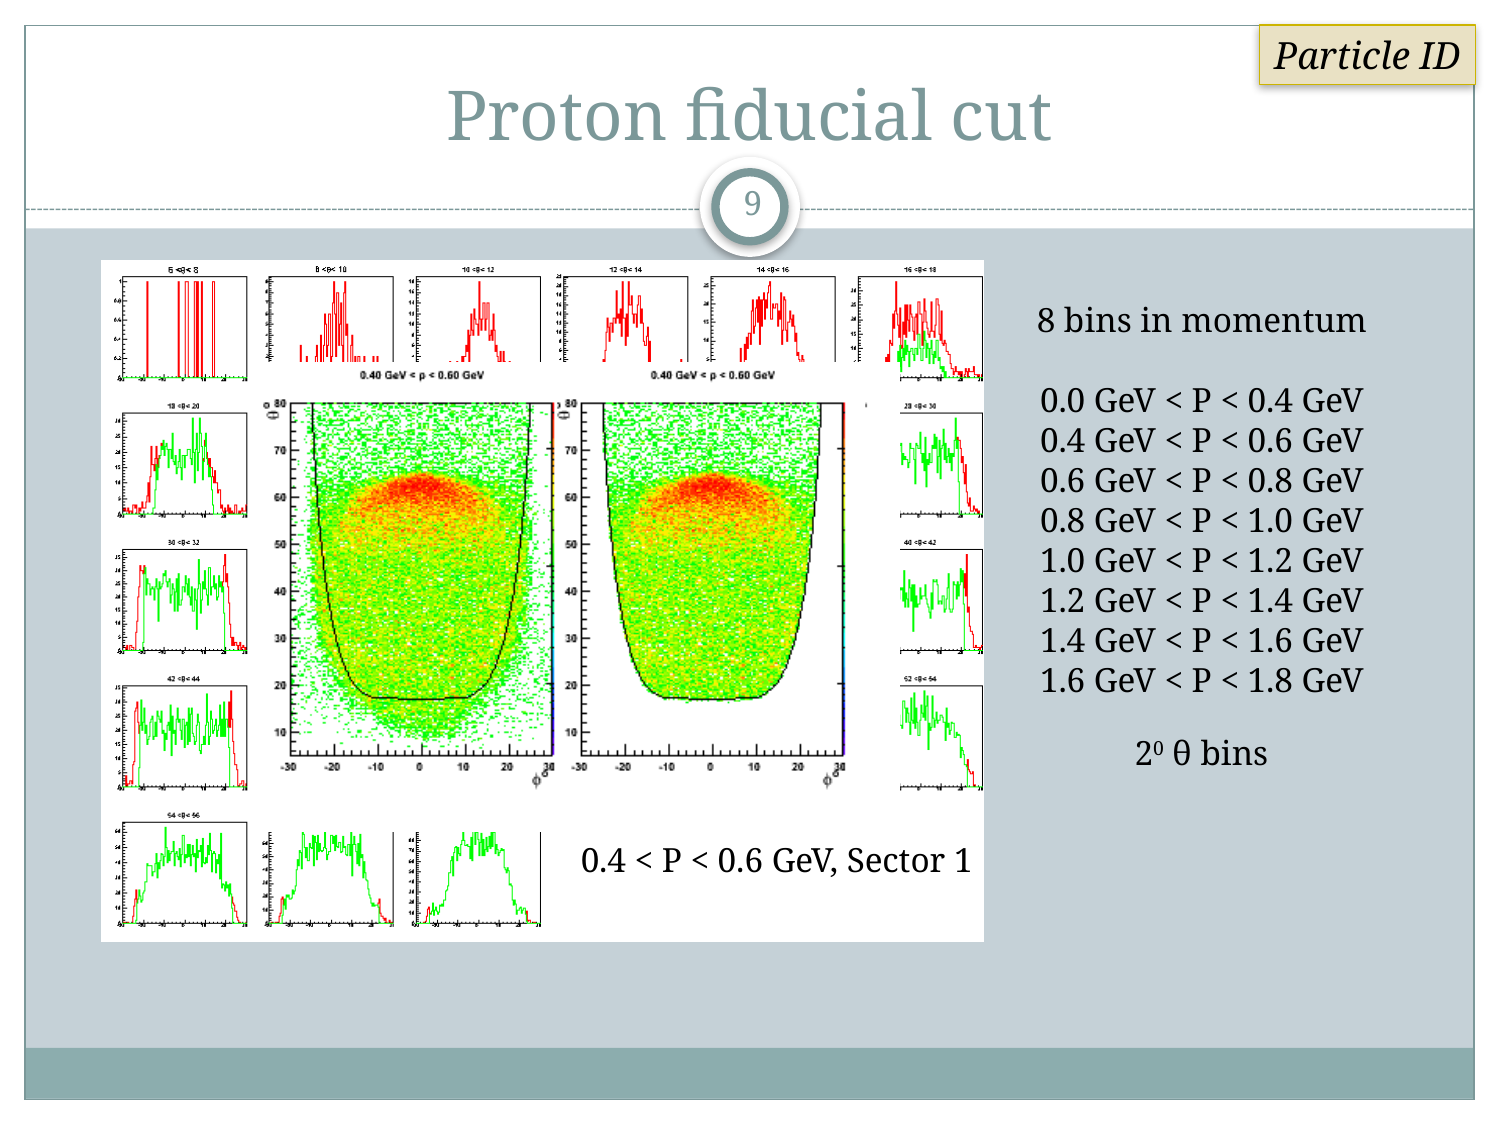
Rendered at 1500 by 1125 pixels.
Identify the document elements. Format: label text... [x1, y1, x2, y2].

text_box 20 θ bins [1111, 724, 1297, 780]
text_box Particle ID [1259, 24, 1476, 85]
text_box 8 bins in momentum 0.0 GeV < P < 0.4 GeV 0.4 GeV < P < 0.6 GeV 0.6 GeV < P < 0.8 GeV 0.8 GeV < P < 1.0 GeV 1.0 GeV < P < 1.2 GeV 1.2 GeV < P < 1.4 GeV 1.4 GeV < P < 1.6 GeV 1.6 GeV < P < 1.8 GeV [1017, 292, 1387, 707]
picture [100, 260, 985, 943]
title Proton fiducial cut [49, 37, 1450, 162]
slide_number 9 [715, 168, 791, 241]
